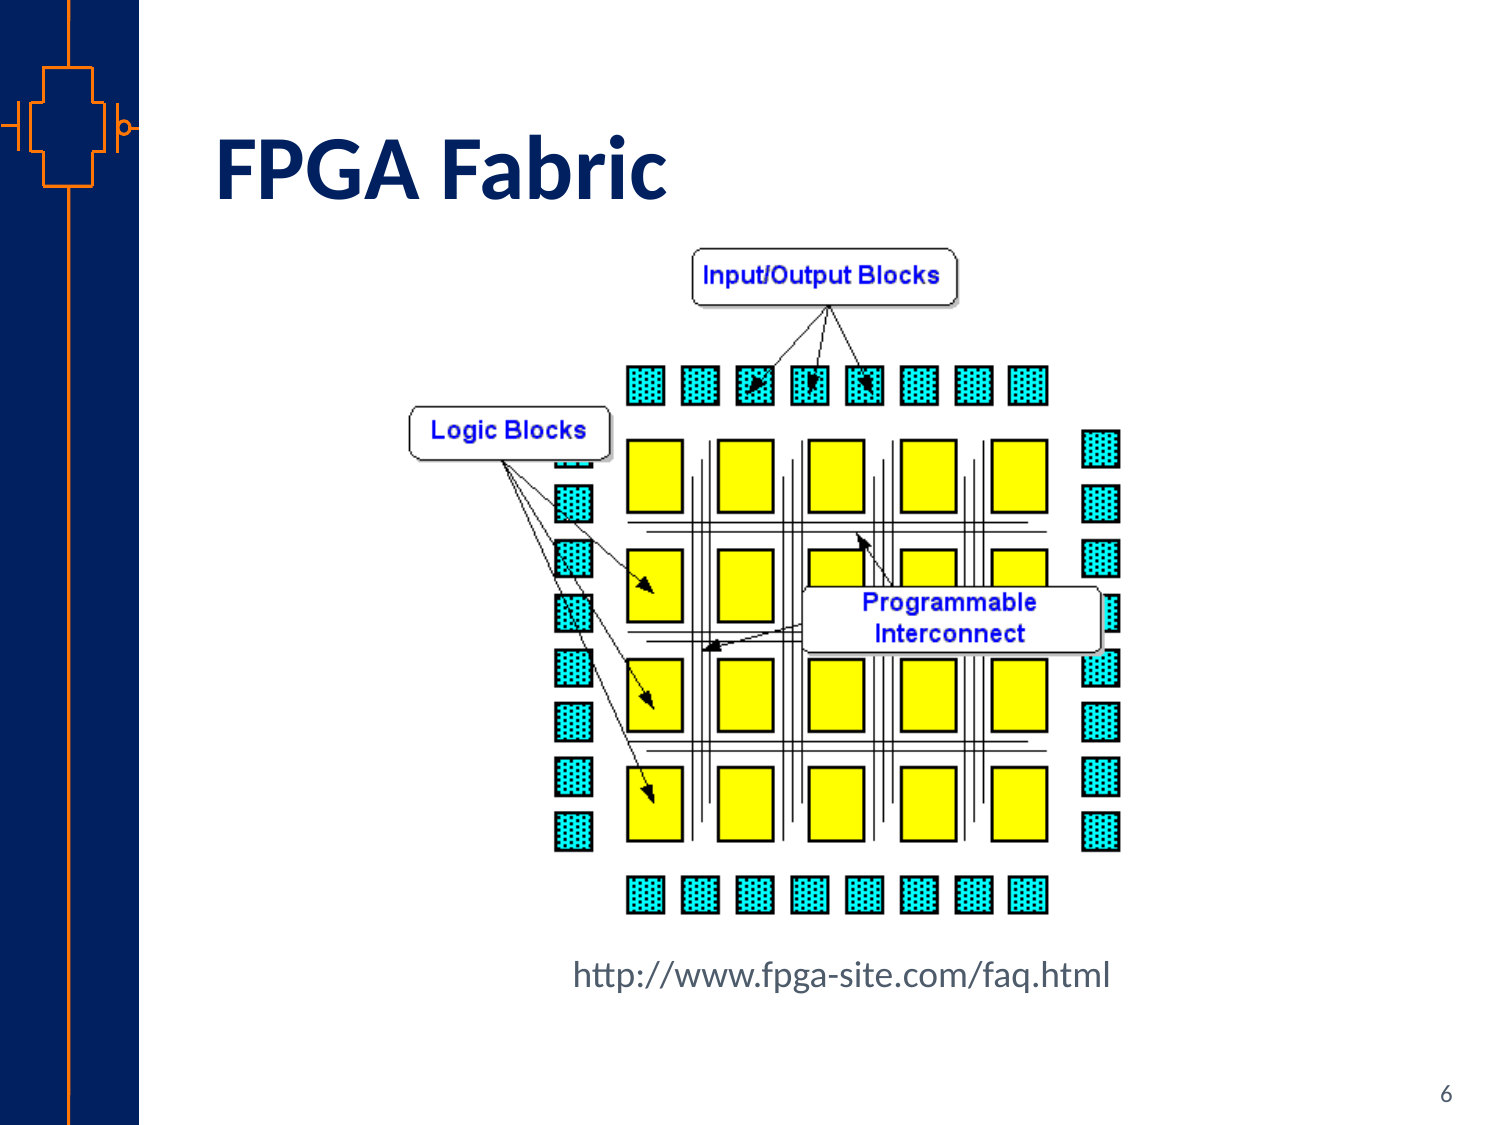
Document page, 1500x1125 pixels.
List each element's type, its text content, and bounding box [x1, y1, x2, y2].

picture [384, 231, 1166, 1004]
title FPGA Fabric [200, 37, 1388, 225]
slide_number 6 [1425, 1062, 1488, 1123]
